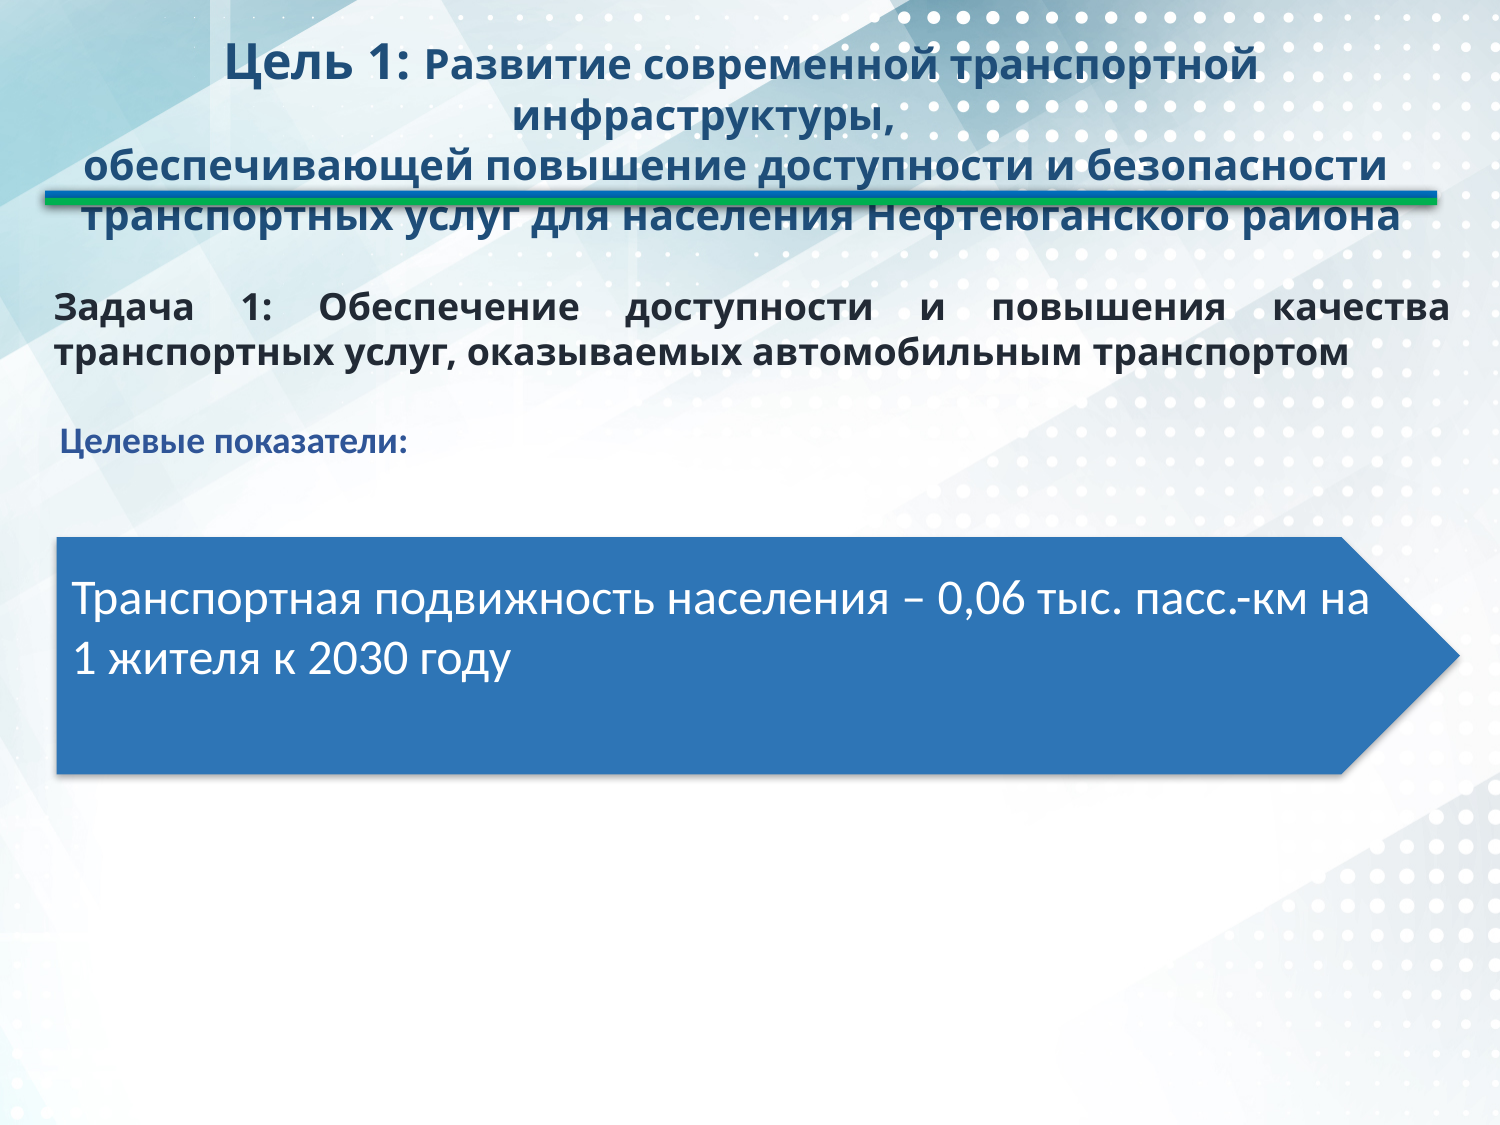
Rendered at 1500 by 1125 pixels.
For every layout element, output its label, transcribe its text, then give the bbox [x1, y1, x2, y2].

text_box Транспортная подвижность населения – 0,06 тыс. пасс.-км на 1 жителя к 2030 году [55, 535, 1463, 776]
picture [0, 0, 1500, 1125]
text_box Цель 1: Развитие современной транспортной инфраструктуры, обеспечивающей повышение доступности и безопасности транспортных услуг для населения Нефтеюганского района [22, 21, 1460, 307]
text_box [44, 190, 1438, 206]
text_box Целевые показатели: [44, 408, 1460, 469]
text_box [514, 603, 949, 664]
text_box Задача 1: Обеспечение доступности и повышения качества транспортных услуг, оказываемых автомобильным транспортом [38, 275, 1467, 381]
